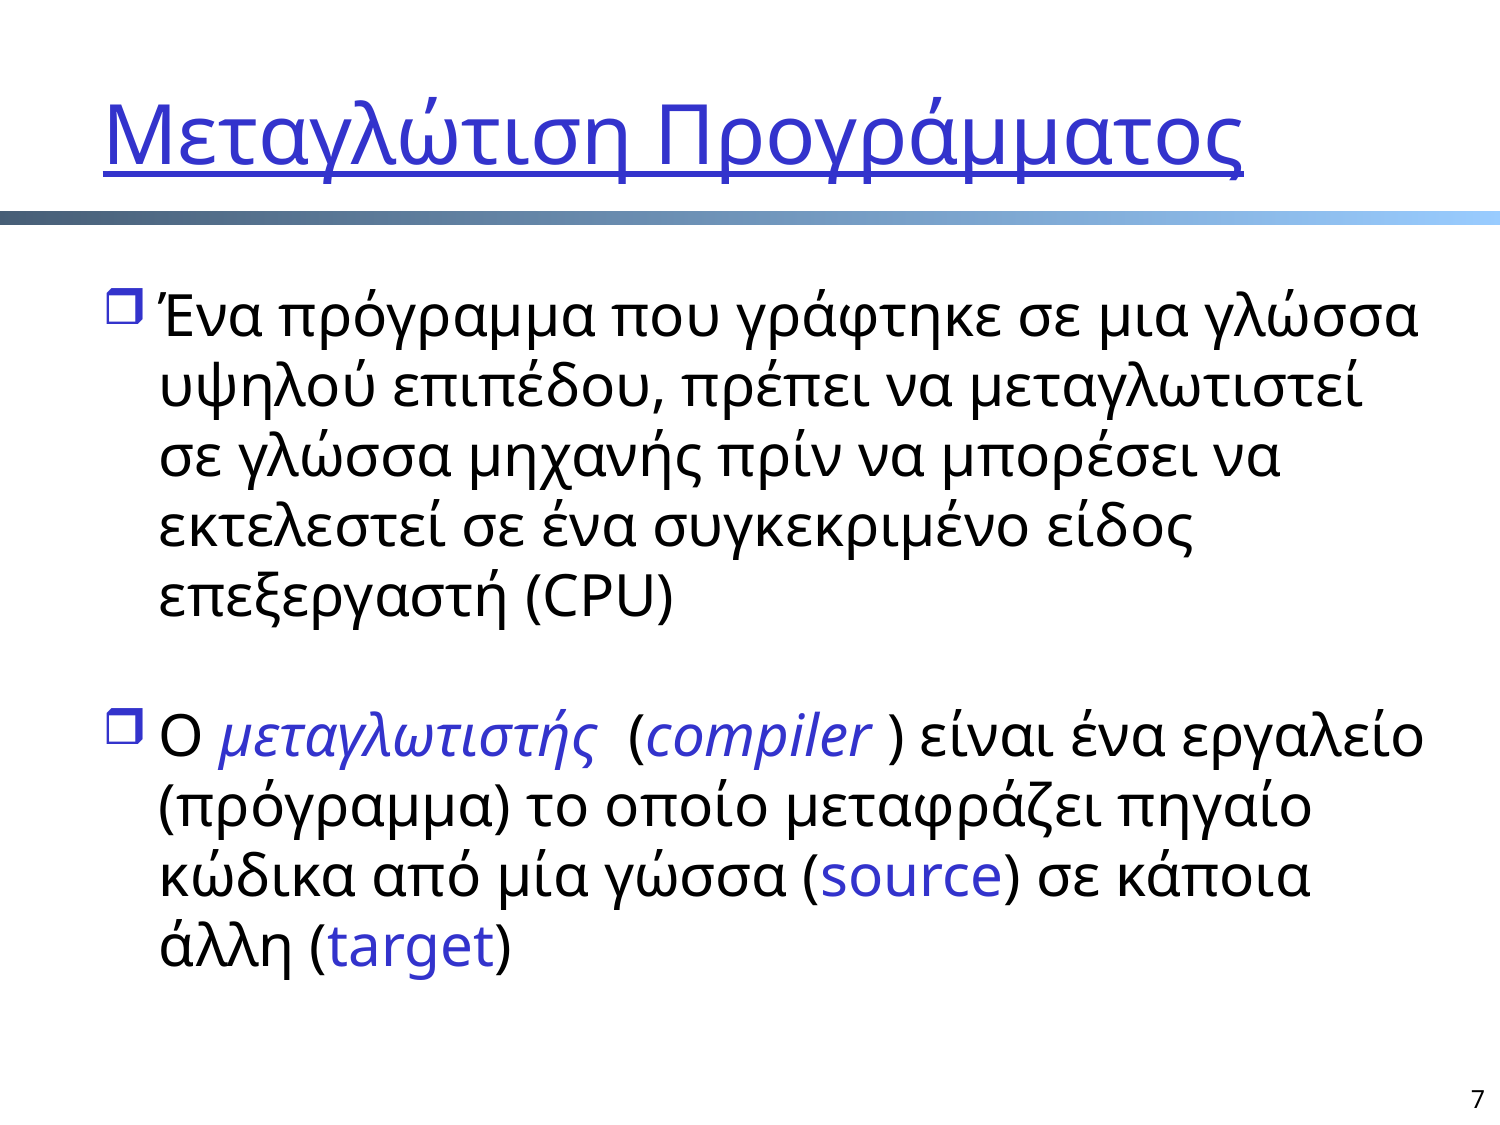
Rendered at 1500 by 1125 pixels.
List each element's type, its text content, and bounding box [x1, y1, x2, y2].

text_box Ένα πρόγραμμα που γράφτηκε σε μια γλώσσα υψηλού επιπέδου, πρέπει να μεταγλωτιστεί σε γλώσσα μηχανής πρίν να μπορέσει να εκτελεστεί σε ένα συγκεκριμένο είδος επεξεργαστή (CPU) Ο μεταγλωτιστής (compiler ) είναι ένα εργαλείο (πρόγραμμα) το οποίο μεταφράζει πηγαίο κώδικα από μία γώσσα (source) σε κάποια άλλη (target) [87, 270, 1450, 1075]
slide_number 7 [1150, 1049, 1500, 1125]
text_box Μεταγλώτιση Προγράμματος [87, 75, 1333, 188]
